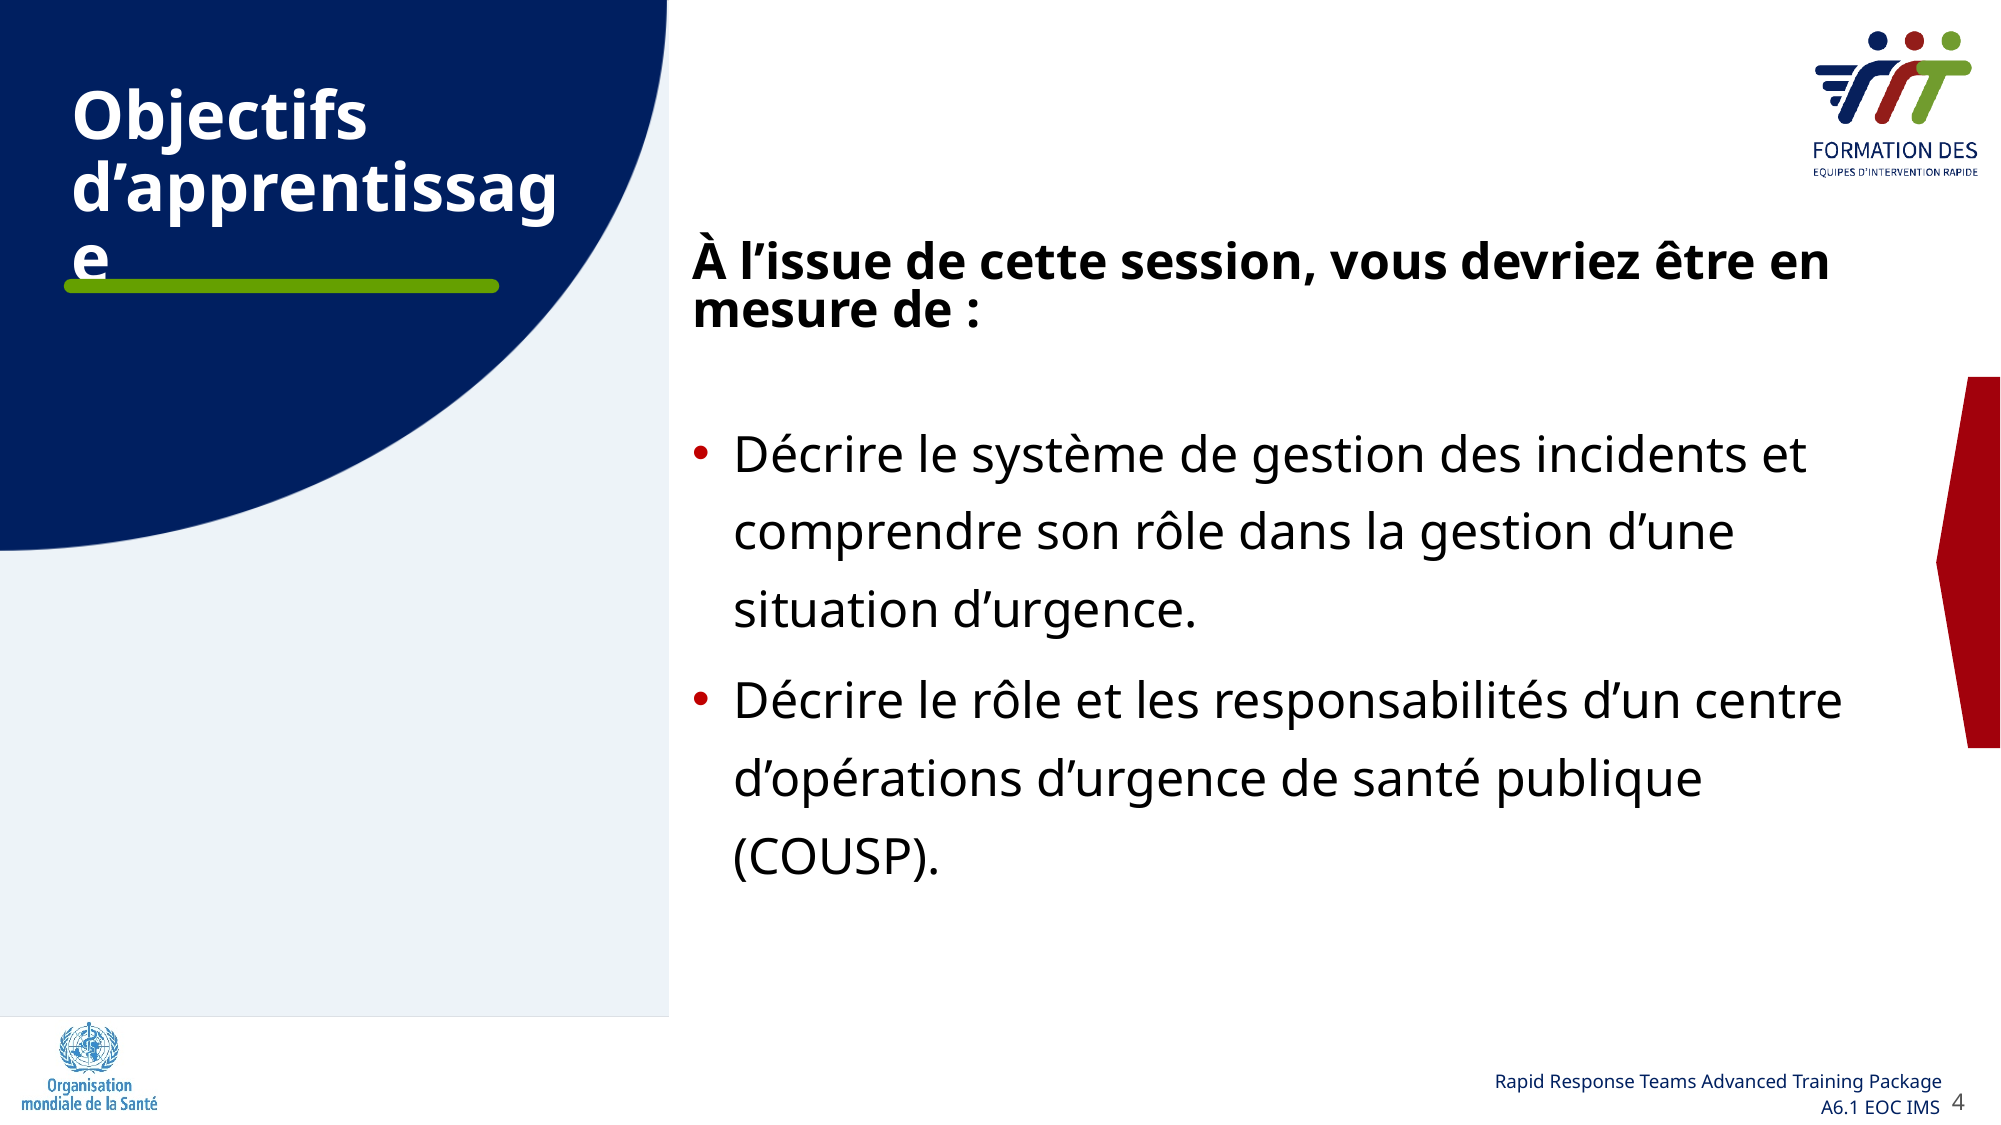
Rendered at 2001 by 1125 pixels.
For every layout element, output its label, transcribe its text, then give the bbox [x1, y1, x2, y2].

picture [0, 0, 669, 1018]
picture [1813, 30, 1978, 178]
list À l’issue de cette session, vous devriez être en mesure de : Décrire le système de gestion des incidents et comprendre son rôle dans la gestion d’une situation d’urgence. Décrire le rôle et les responsabilités d’un centre d’opérations d’urgence de santé publique (COUSP). [684, 196, 1921, 930]
text_box [63, 278, 500, 294]
slide_number 4 [1882, 1037, 1916, 1092]
title Objectifs d’apprentissage [63, 30, 600, 349]
picture [20, 1020, 158, 1111]
